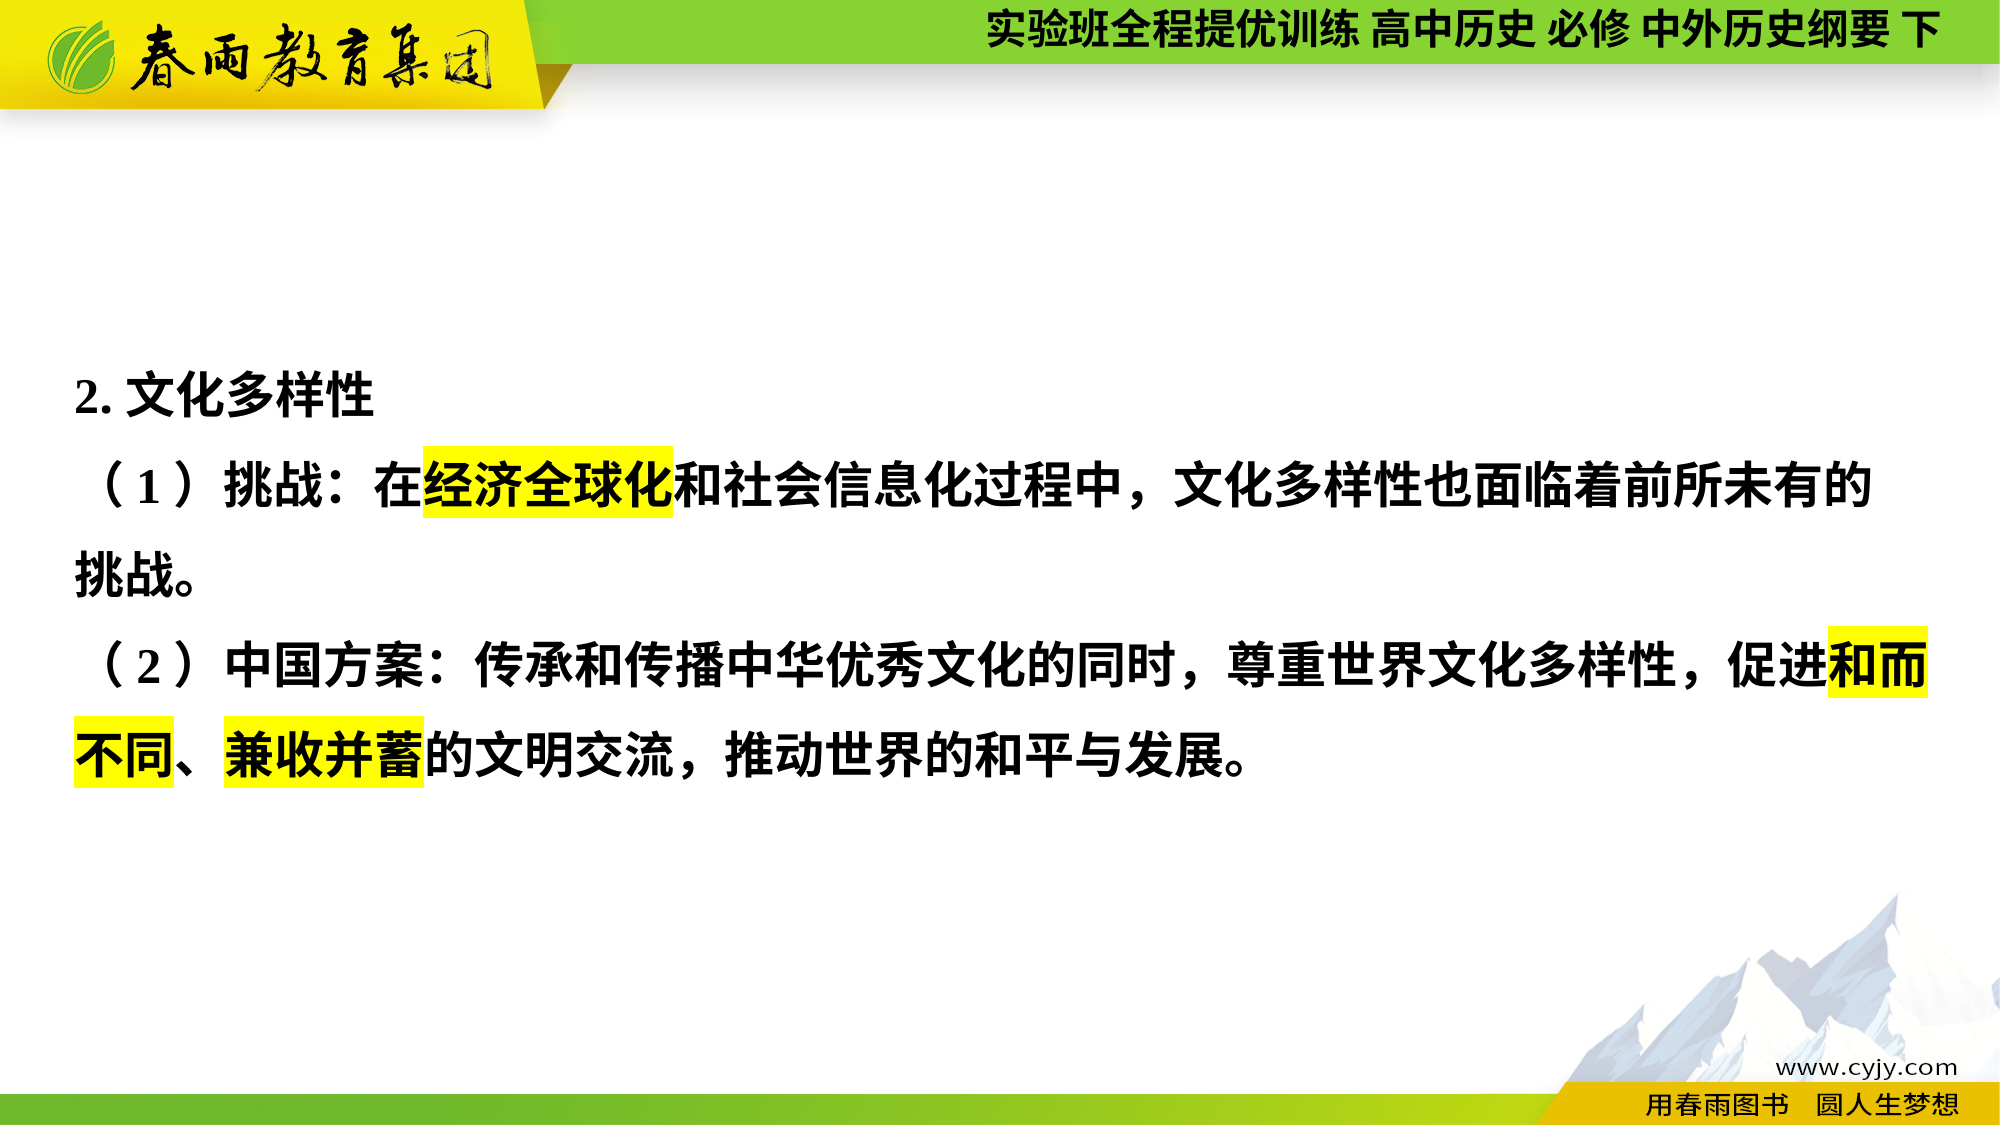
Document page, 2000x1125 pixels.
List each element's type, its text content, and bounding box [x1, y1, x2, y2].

list 2.文化多样性 （1）挑战：在经济全球化和社会信息化过程中，文化多样性也面临着前所未有的 挑战。 （2）中国方案：传承和传播中华优秀文化的同时，尊重世界文化多样性，促进和而不同、兼收并蓄的文明交流，推动世界的和平与发展。 [59, 326, 1944, 796]
picture [0, 0, 2000, 1125]
